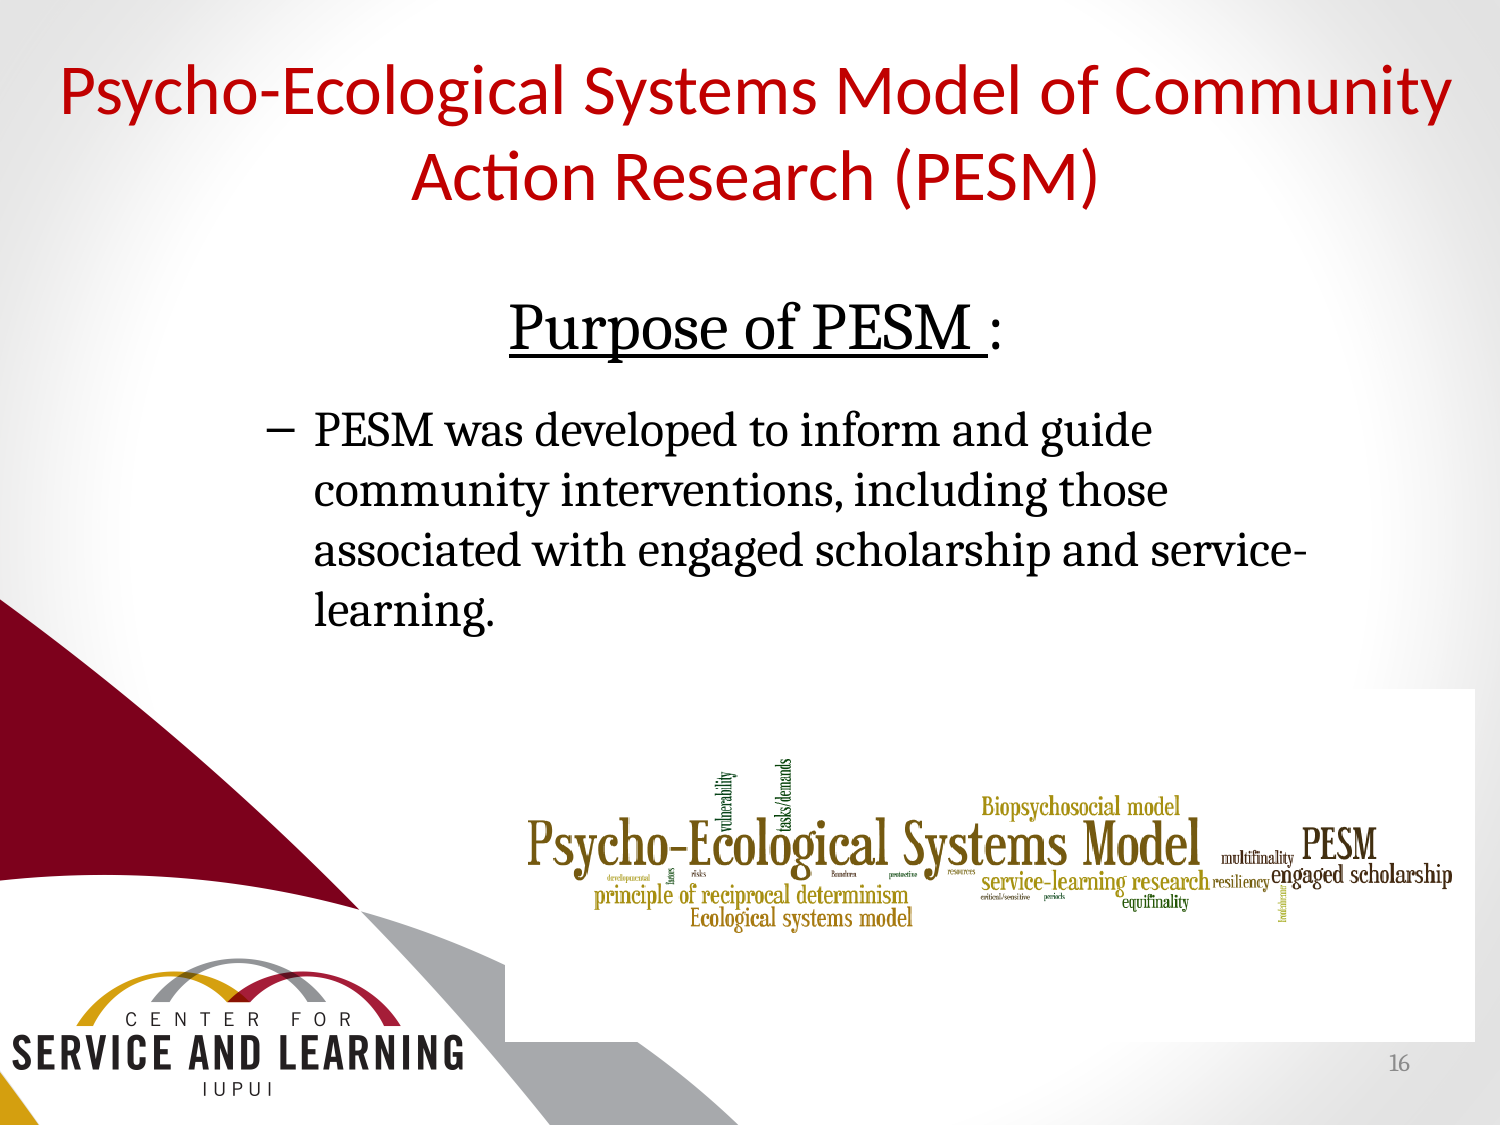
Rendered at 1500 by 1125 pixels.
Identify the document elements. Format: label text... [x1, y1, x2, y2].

list Purpose of PESM : PESM was developed to inform and guide community interventions, including those associated with engaged scholarship and service-learning. [176, 275, 1338, 832]
title Psycho-Ecological Systems Model of Community Action Research (PESM) [37, 35, 1475, 223]
slide_number 16 [1074, 1050, 1425, 1100]
picture [0, 0, 1500, 1125]
